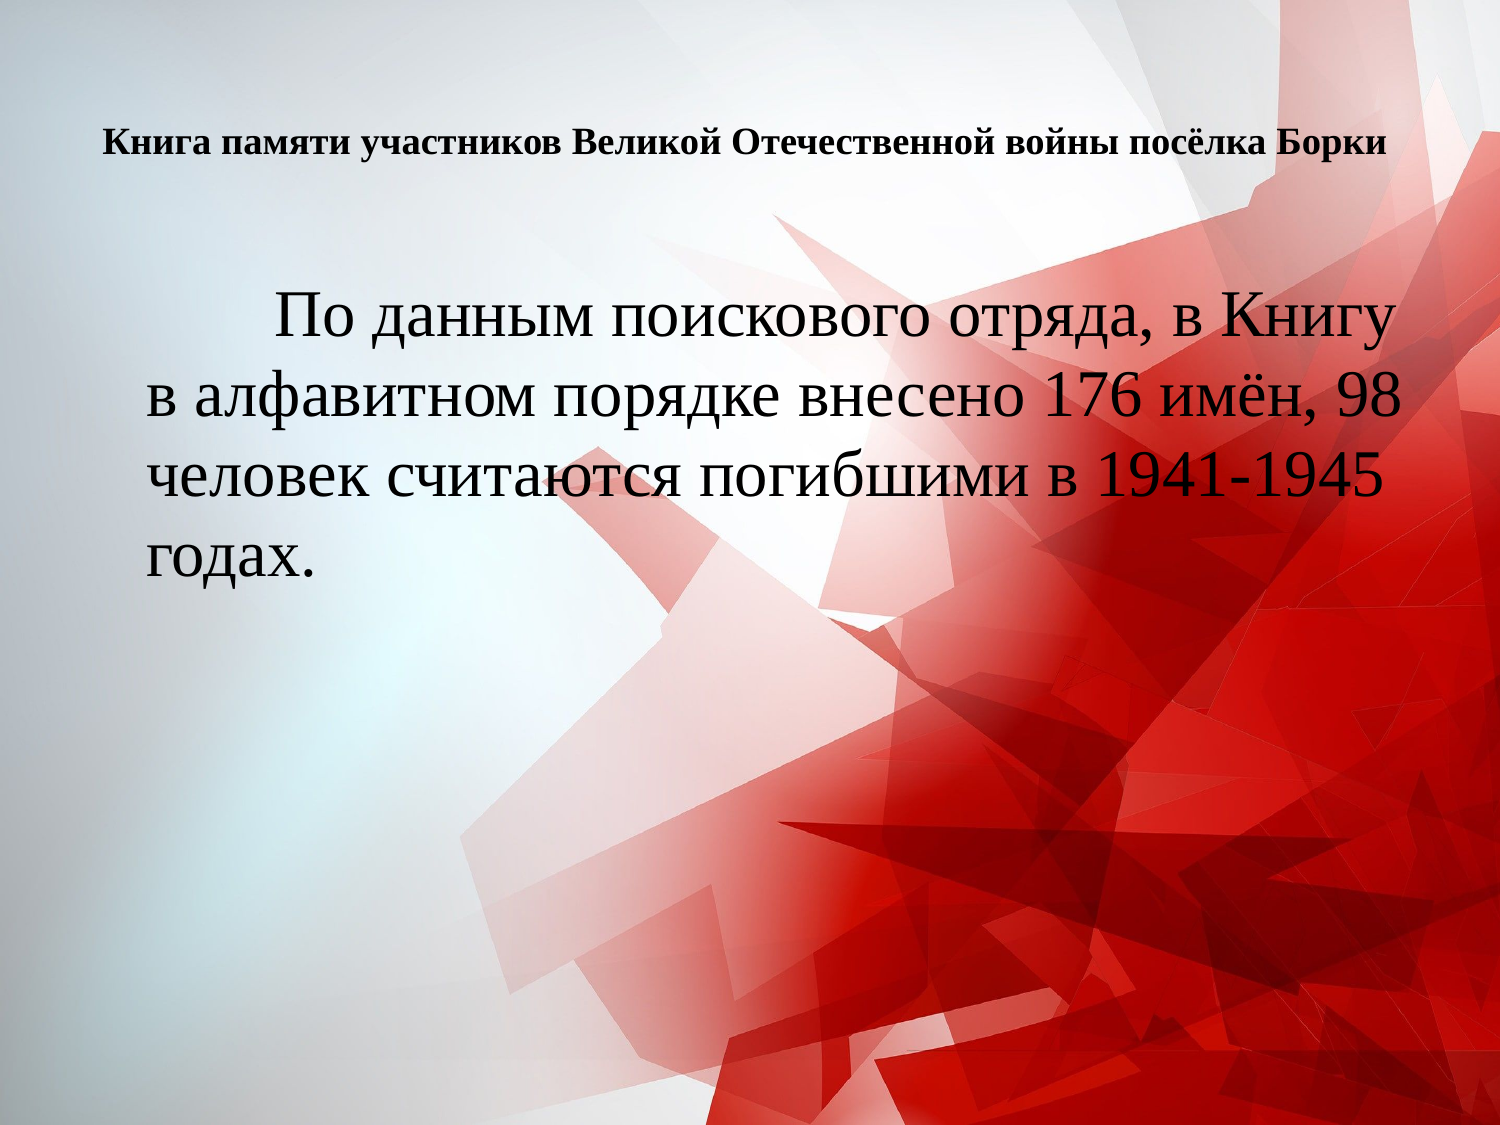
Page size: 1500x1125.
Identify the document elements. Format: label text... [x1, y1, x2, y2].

picture [0, 0, 1500, 1125]
title Книга памяти участников Великой Отечественной войны посёлка Борки [75, 45, 1425, 233]
list По данным поискового отряда, в Книгу в алфавитном порядке внесено 176 имён, 98 человек считаются погибшими в 1941-1945 годах. [75, 262, 1425, 1005]
